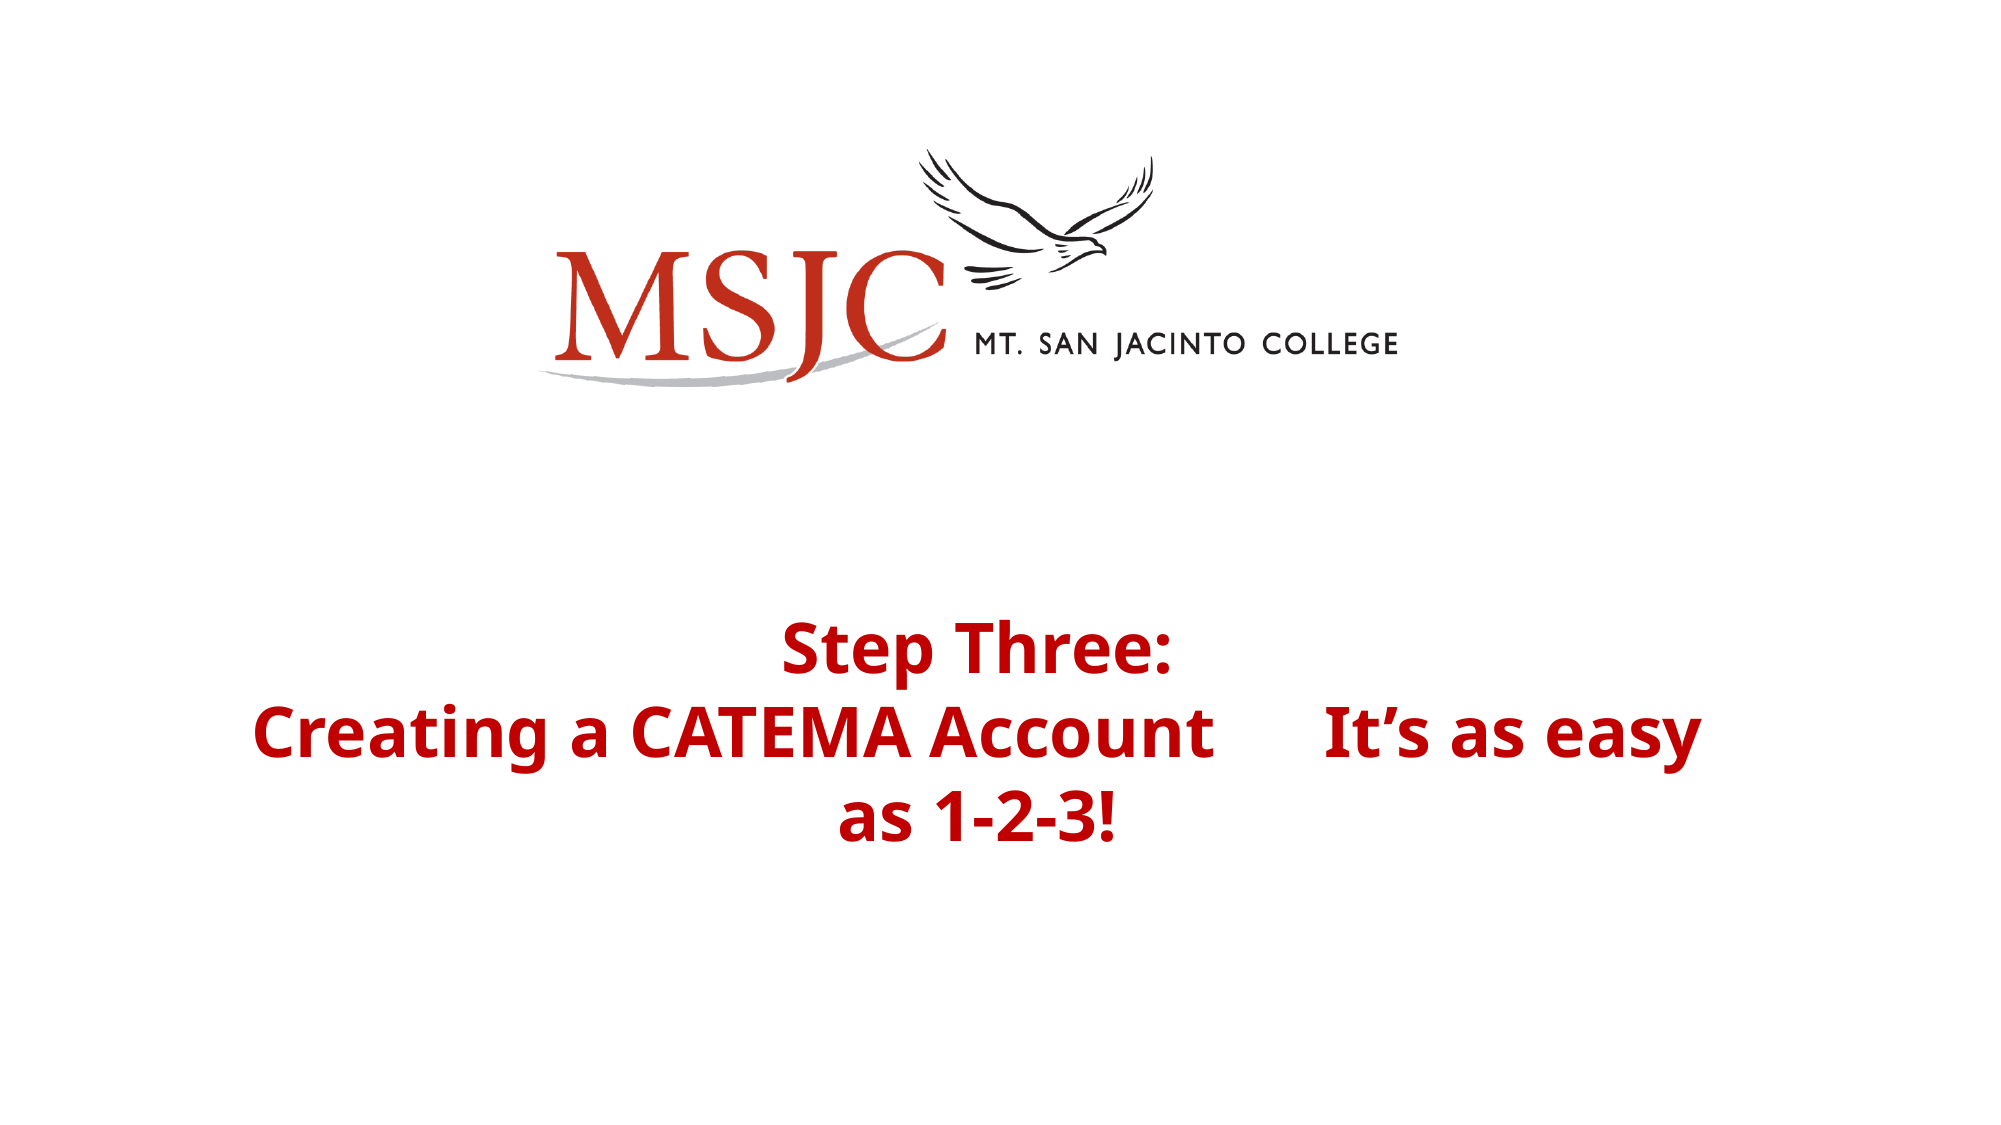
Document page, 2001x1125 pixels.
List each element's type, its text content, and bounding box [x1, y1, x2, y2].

title Step Three: Creating a CATEMA Account It’s as easy as 1-2-3! [227, 529, 1728, 864]
picture [538, 149, 1400, 387]
